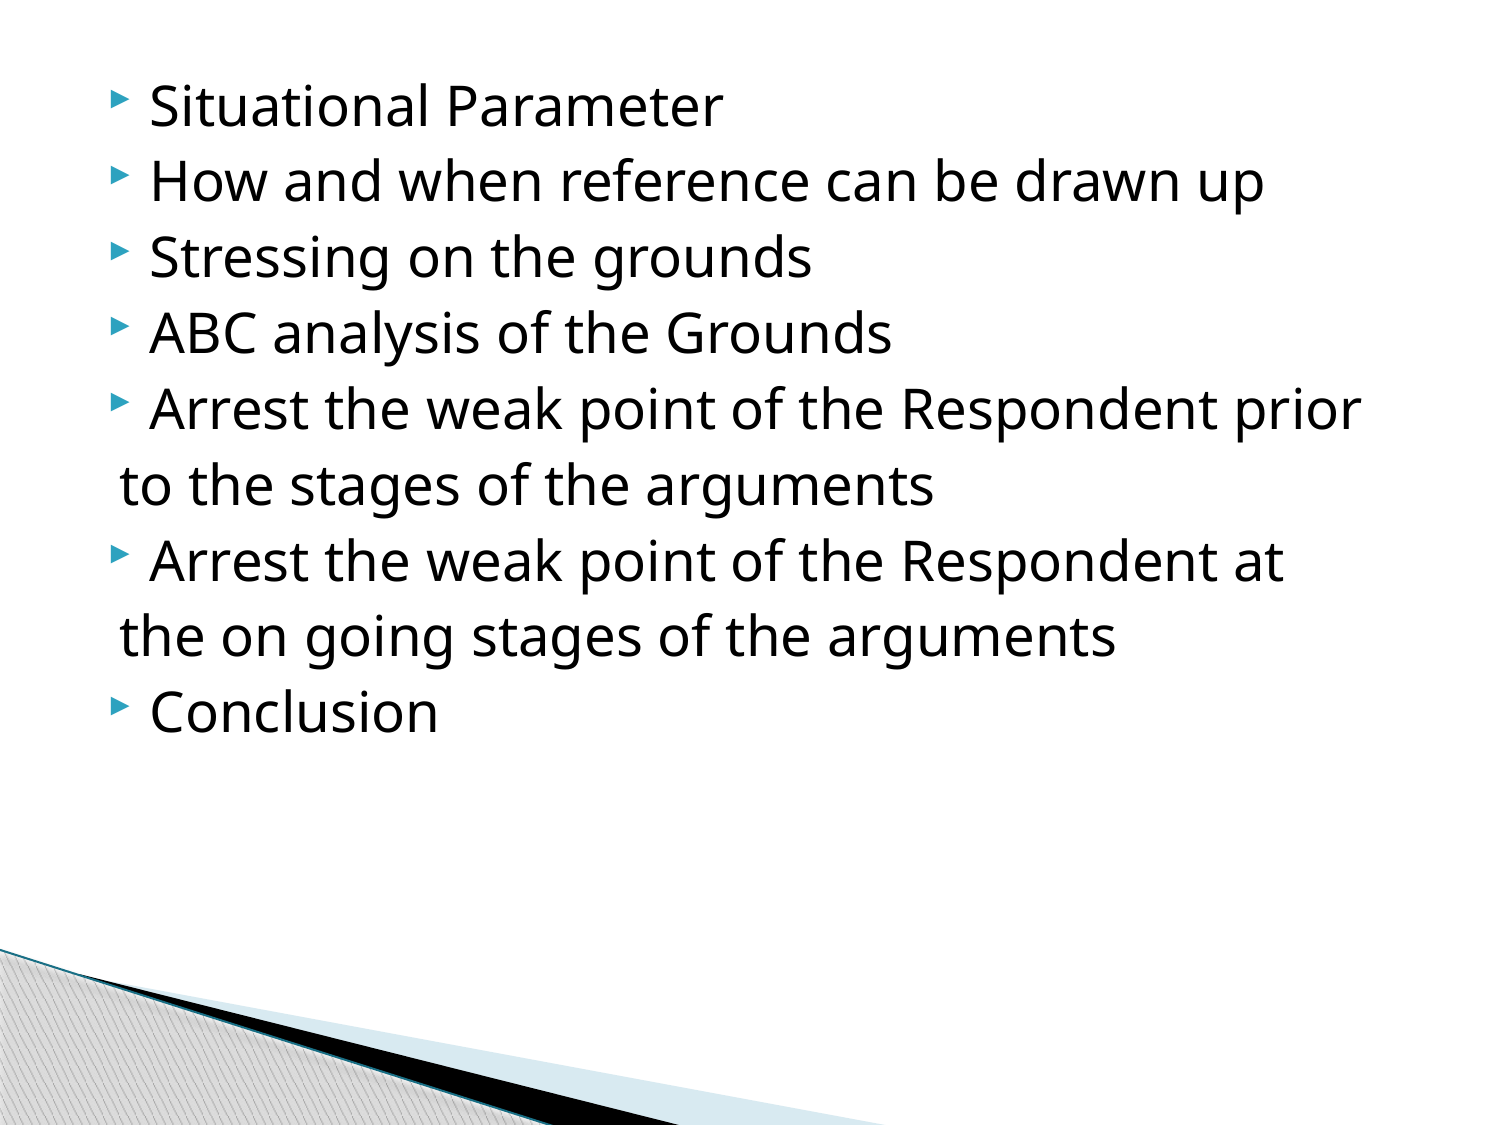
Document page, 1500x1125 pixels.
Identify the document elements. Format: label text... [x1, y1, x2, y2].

list Situational Parameter How and when reference can be drawn up Stressing on the grounds ABC analysis of the Grounds Arrest the weak point of the Respondent prior to the stages of the arguments Arrest the weak point of the Respondent at the on going stages of the arguments Conclusion [75, 62, 1425, 986]
